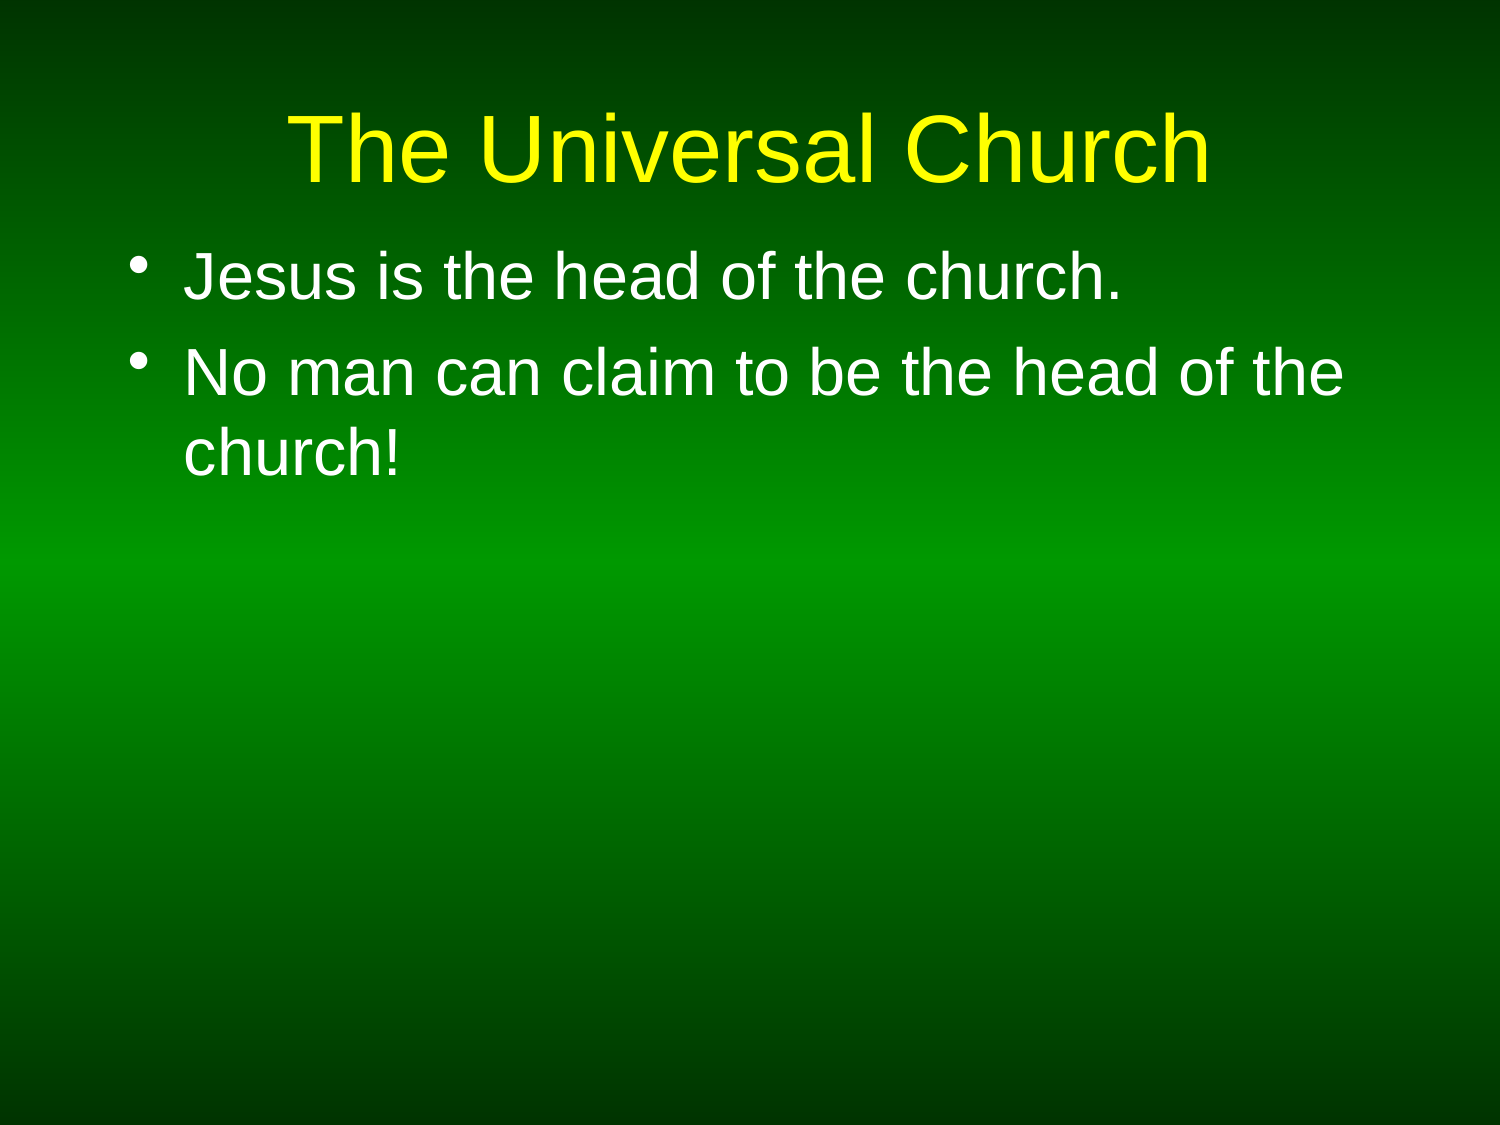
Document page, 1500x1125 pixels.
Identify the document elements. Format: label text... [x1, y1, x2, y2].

list Jesus is the head of the church. No man can claim to be the head of the church! [112, 224, 1463, 1000]
title The Universal Church [37, 50, 1463, 238]
